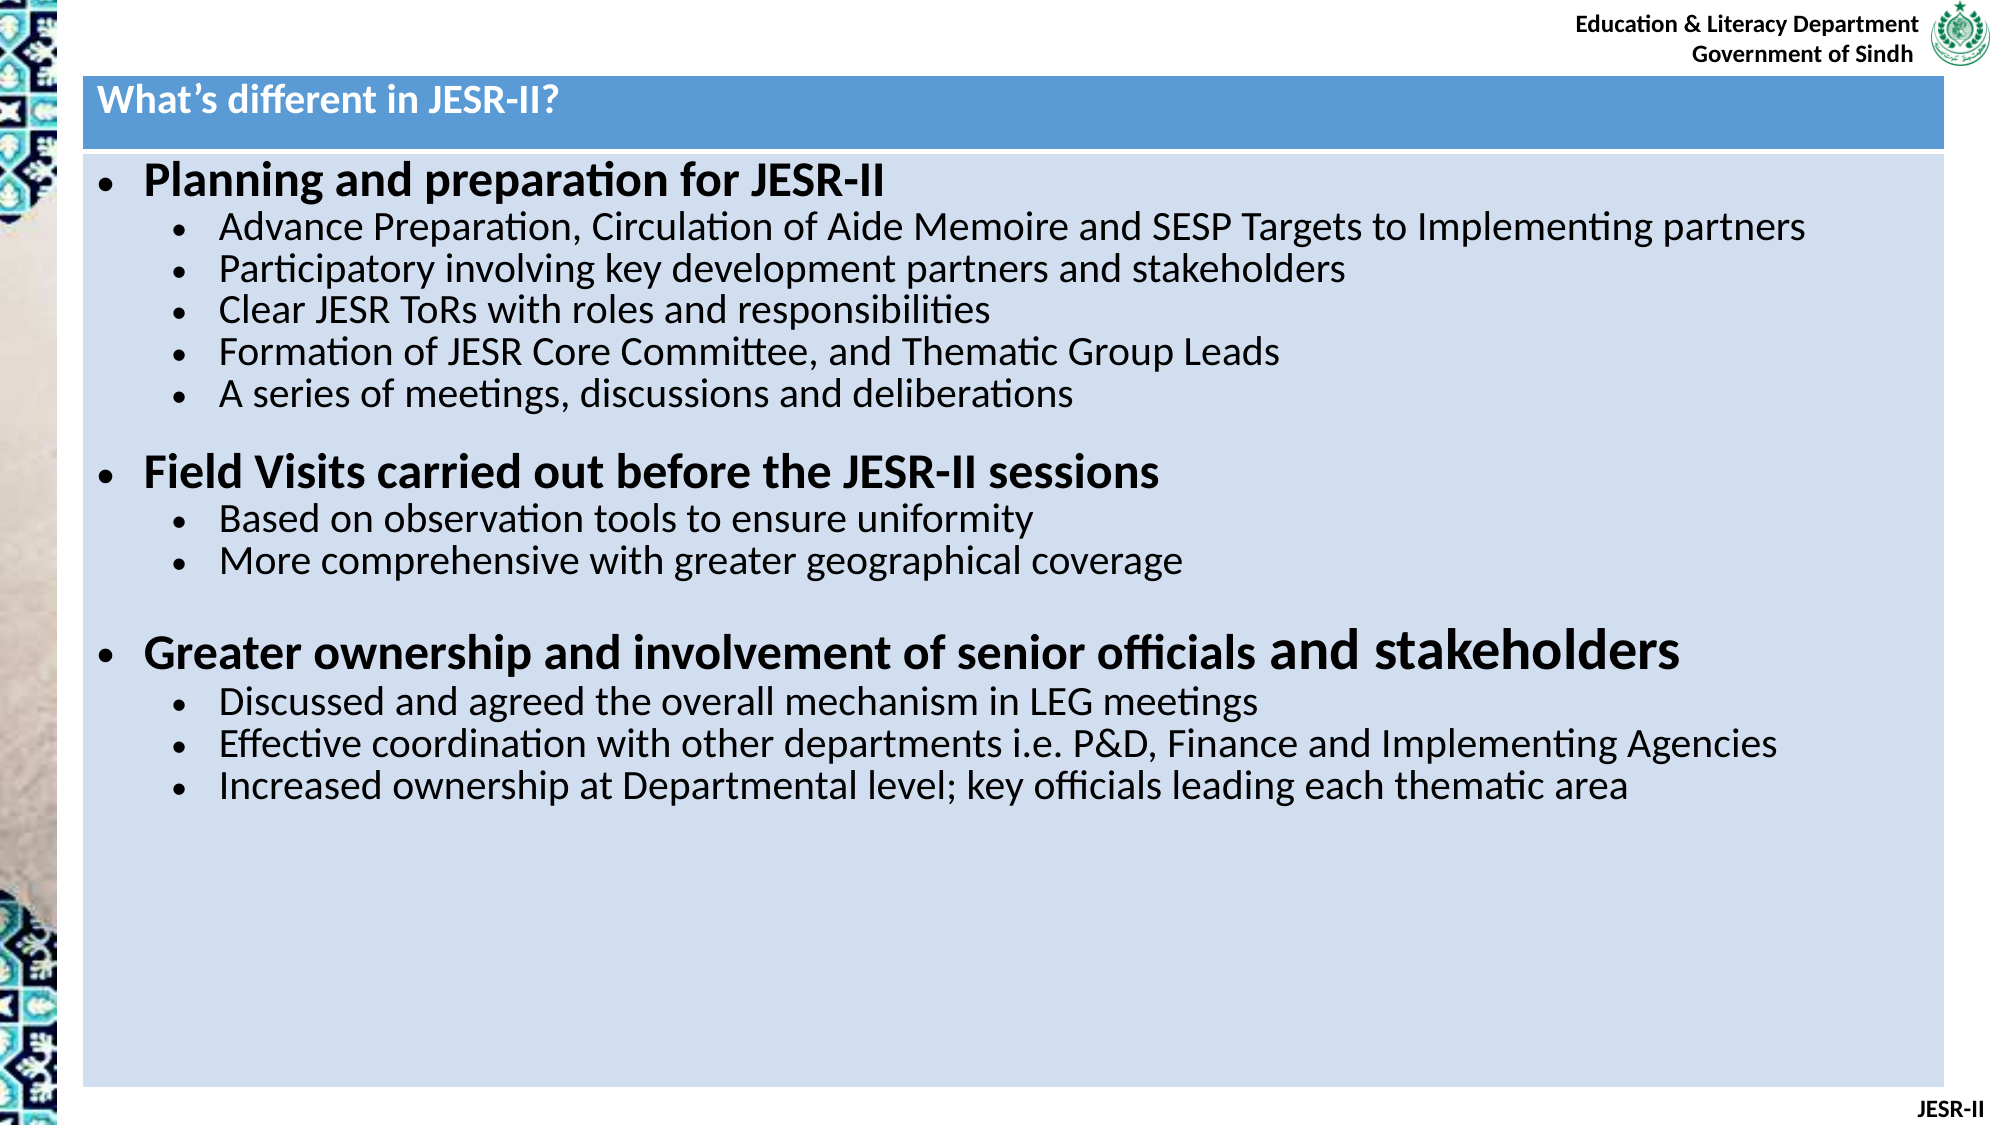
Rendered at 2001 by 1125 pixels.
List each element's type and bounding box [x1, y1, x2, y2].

text_box [0, 0, 2000, 1125]
